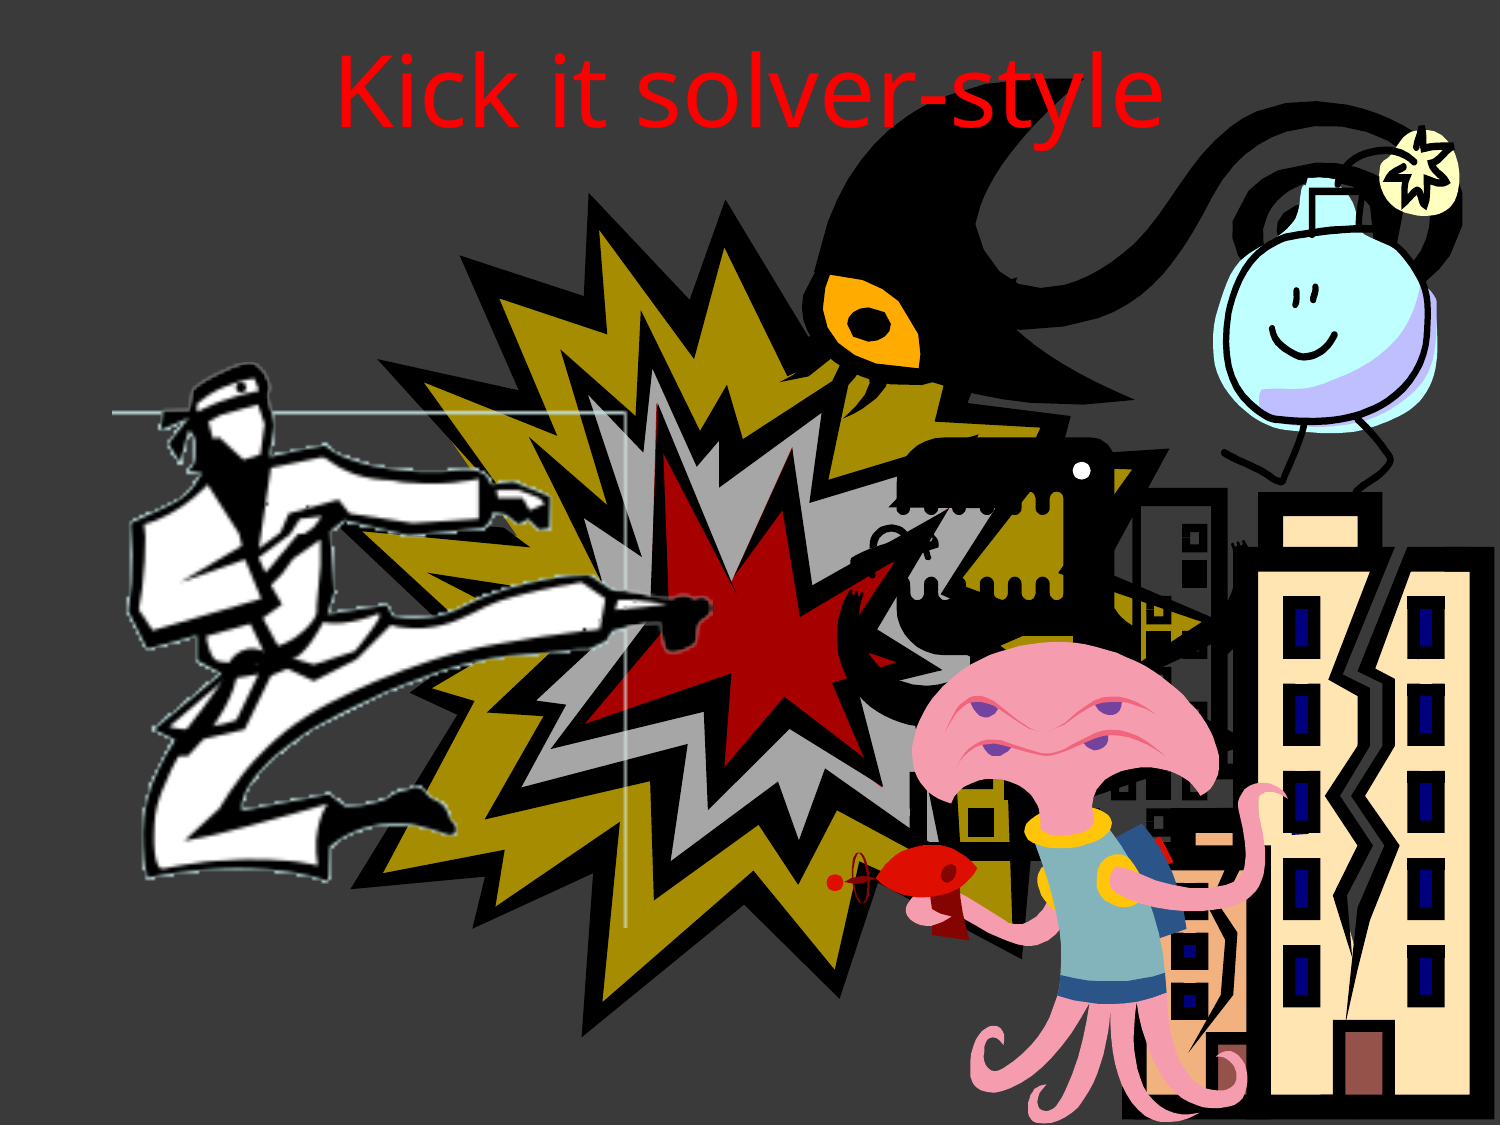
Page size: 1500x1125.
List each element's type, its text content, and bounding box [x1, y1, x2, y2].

title Kick it solver-style [162, 0, 1338, 175]
picture [112, 74, 1500, 1125]
